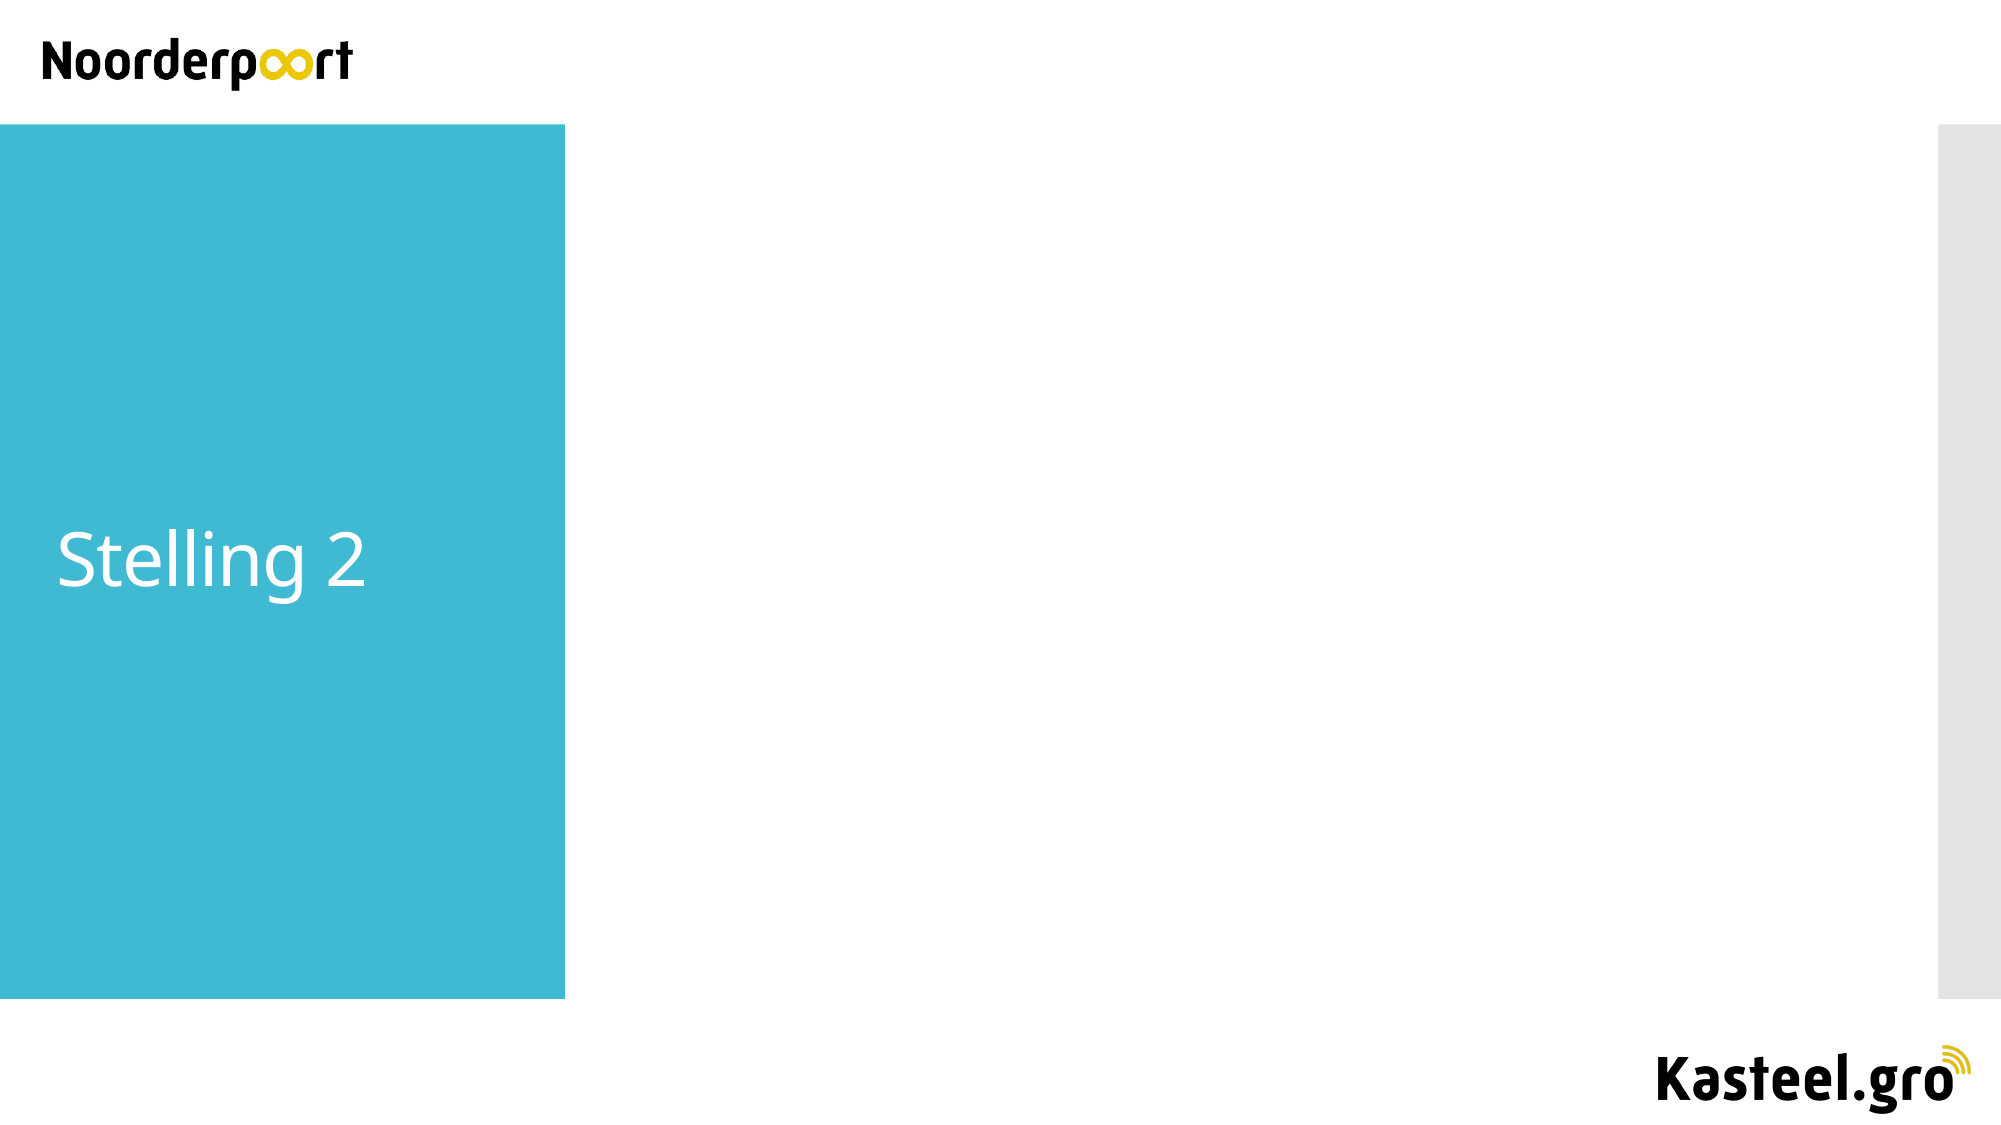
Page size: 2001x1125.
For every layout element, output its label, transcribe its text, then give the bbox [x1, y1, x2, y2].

picture [41, 35, 354, 92]
title Stelling 2 [41, 184, 525, 940]
picture [1657, 1045, 1971, 1114]
